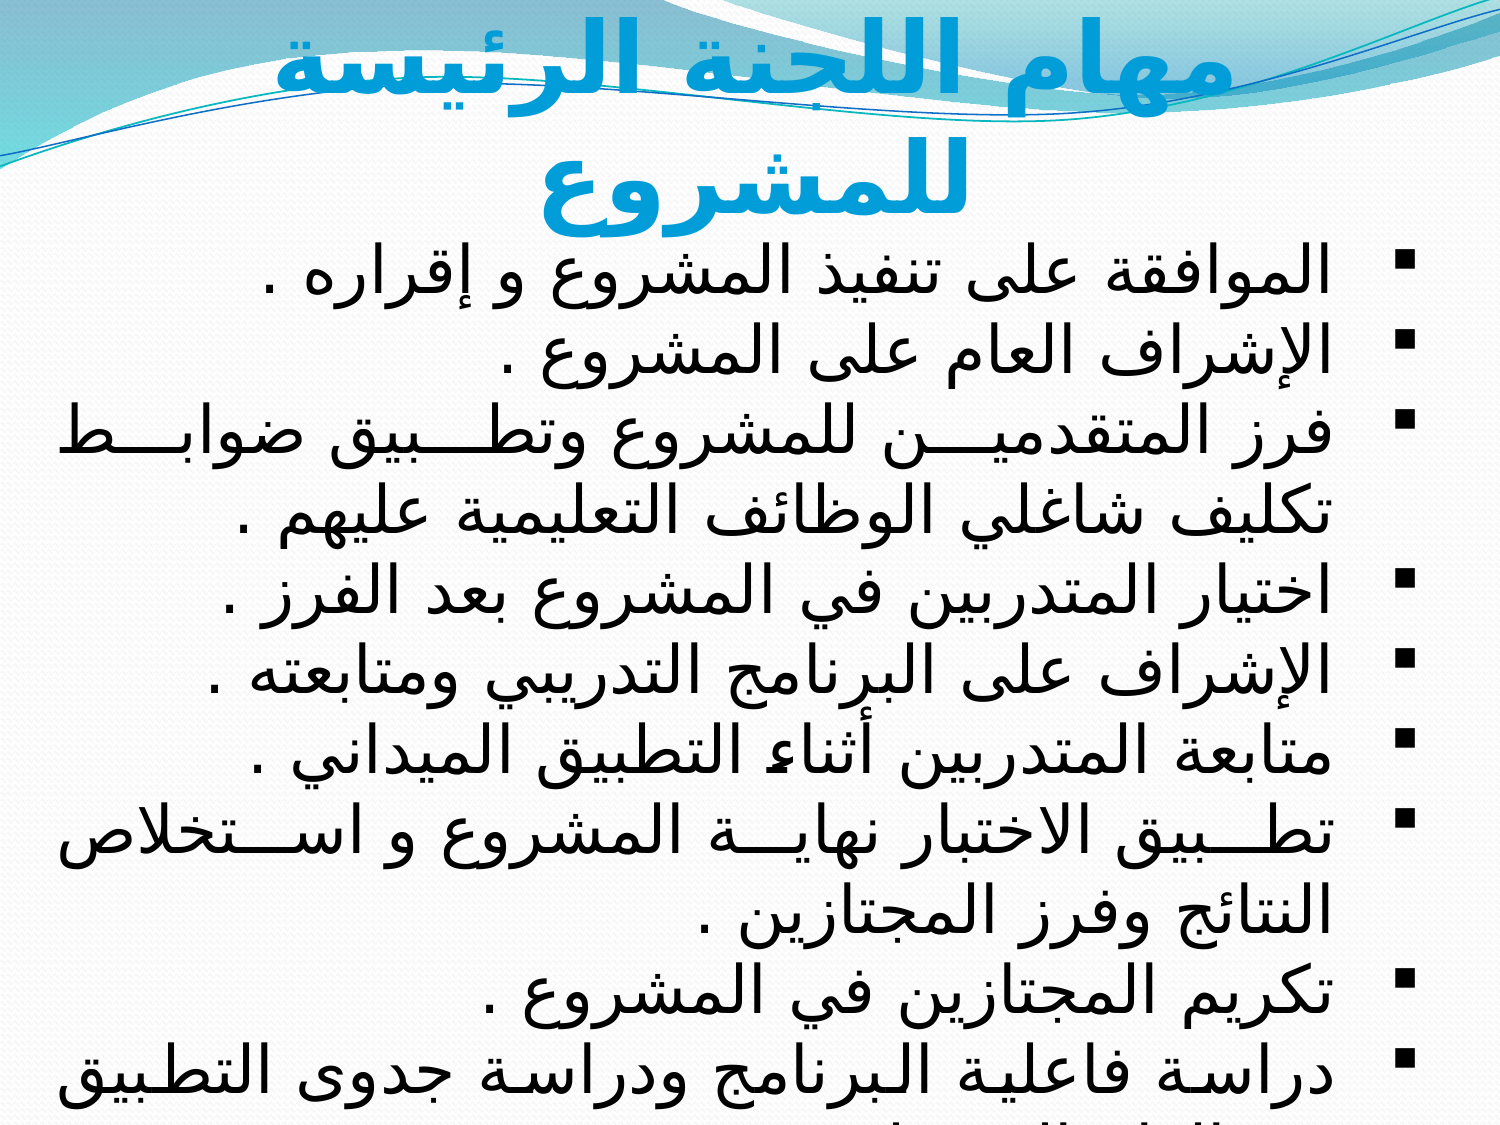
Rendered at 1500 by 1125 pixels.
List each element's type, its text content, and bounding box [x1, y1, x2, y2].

text_box مهام اللجنة الرئيسة للمشروع [134, 29, 1378, 198]
text_box الموافقة على تنفيذ المشروع و إقراره . الإشراف العام على المشروع . فرز المتقدمين للمشروع وتطبيق ضوابط تكليف شاغلي الوظائف التعليمية عليهم . اختيار المتدربين في المشروع بعد الفرز . الإشراف على البرنامج التدريبي ومتابعته . متابعة المتدربين أثناء التطبيق الميداني . تطبيق الاختبار نهاية المشروع و استخلاص النتائج وفرز المجتازين . تكريم المجتازين في المشروع . دراسة فاعلية البرنامج ودراسة جدوى التطبيق في العام الذي يليه . [41, 219, 1436, 1125]
